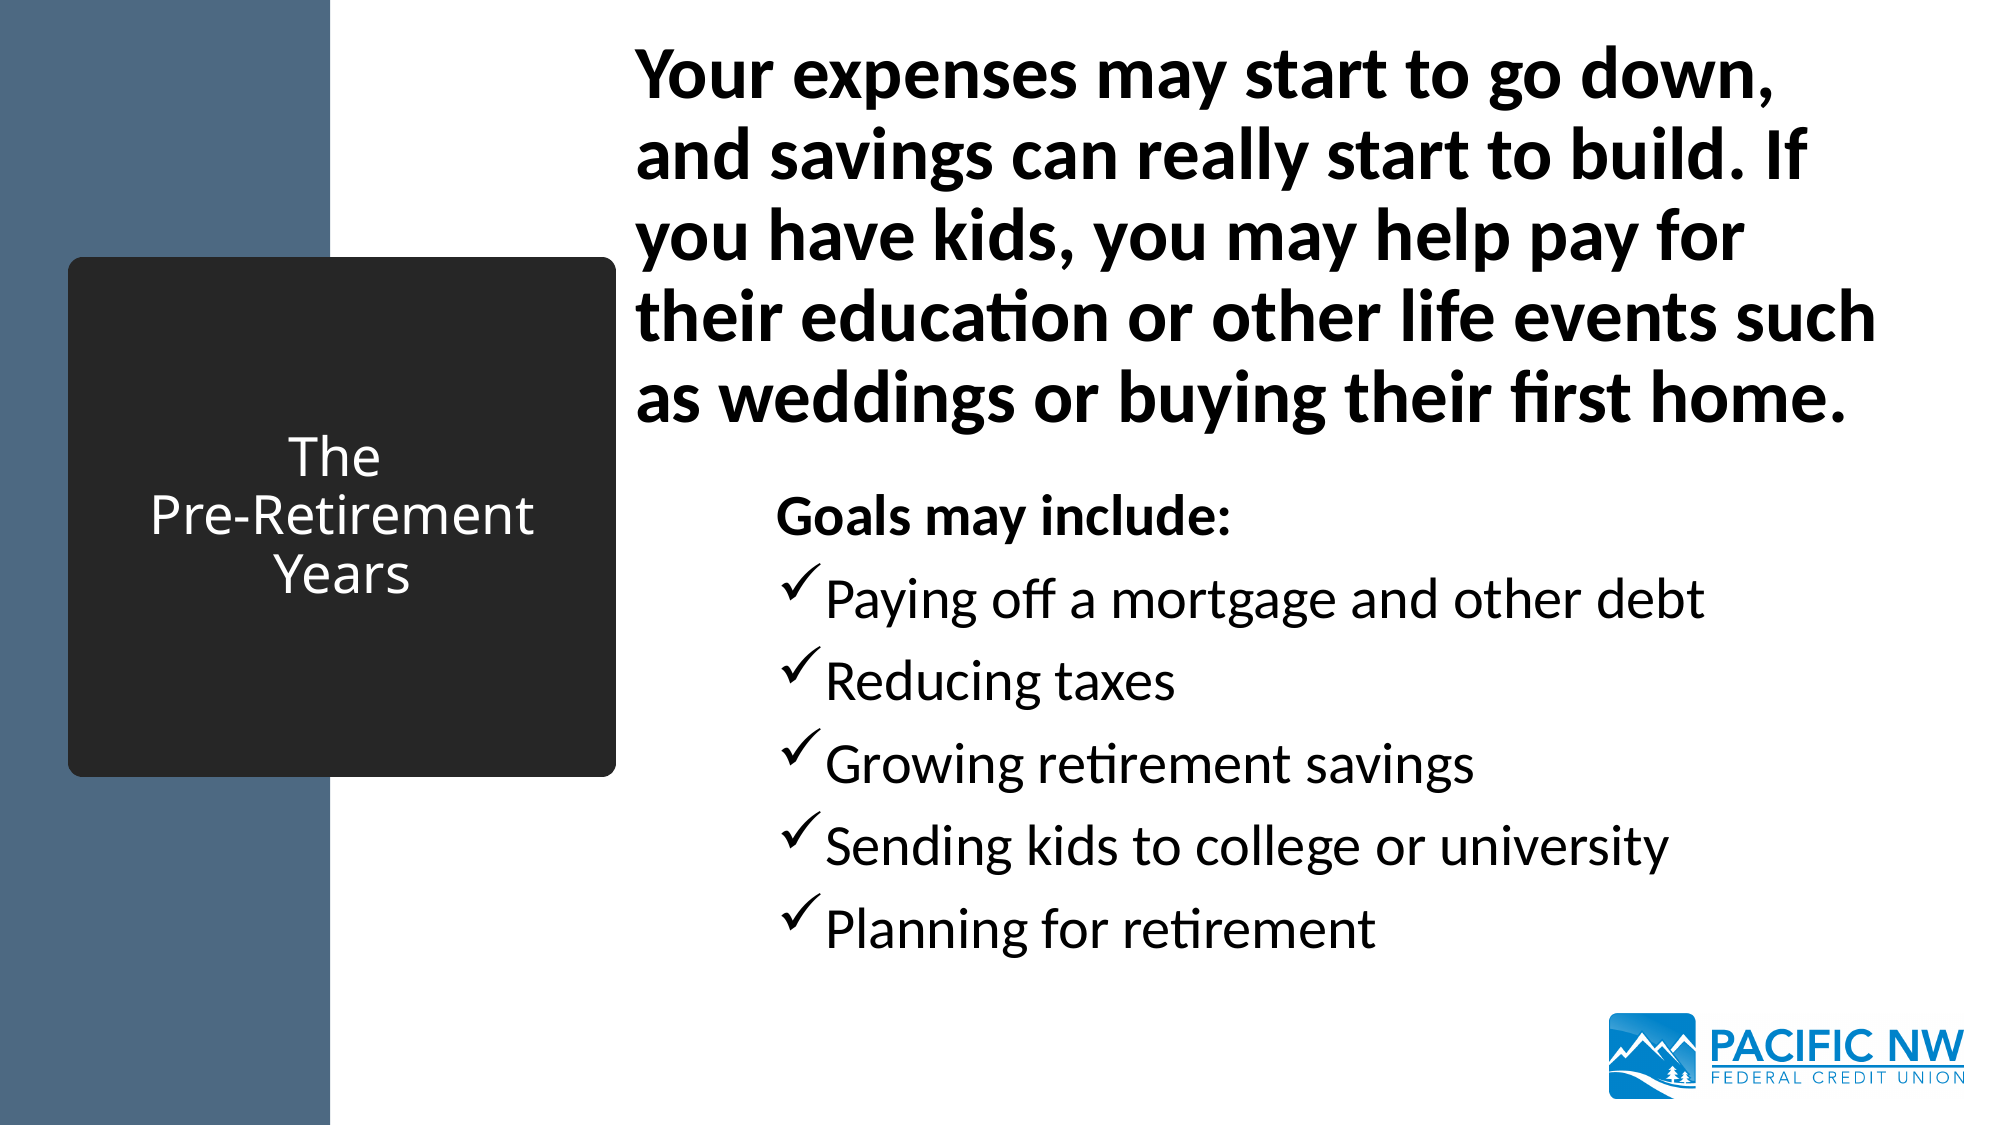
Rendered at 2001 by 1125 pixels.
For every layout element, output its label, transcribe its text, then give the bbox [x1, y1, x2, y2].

title The Pre-Retirement Years [82, 271, 603, 763]
text_box [0, 0, 331, 1125]
text_box Your expenses may start to go down, and savings can really start to build. If you have kids, you may help pay for their education or other life events such as weddings or buying their first home. [620, 26, 1918, 452]
text_box Goals may include: Paying off a mortgage and other debt Reducing taxes Growing retirement savings Sending kids to college or university Planning for retirement [762, 470, 1744, 968]
picture [1609, 1013, 1964, 1099]
